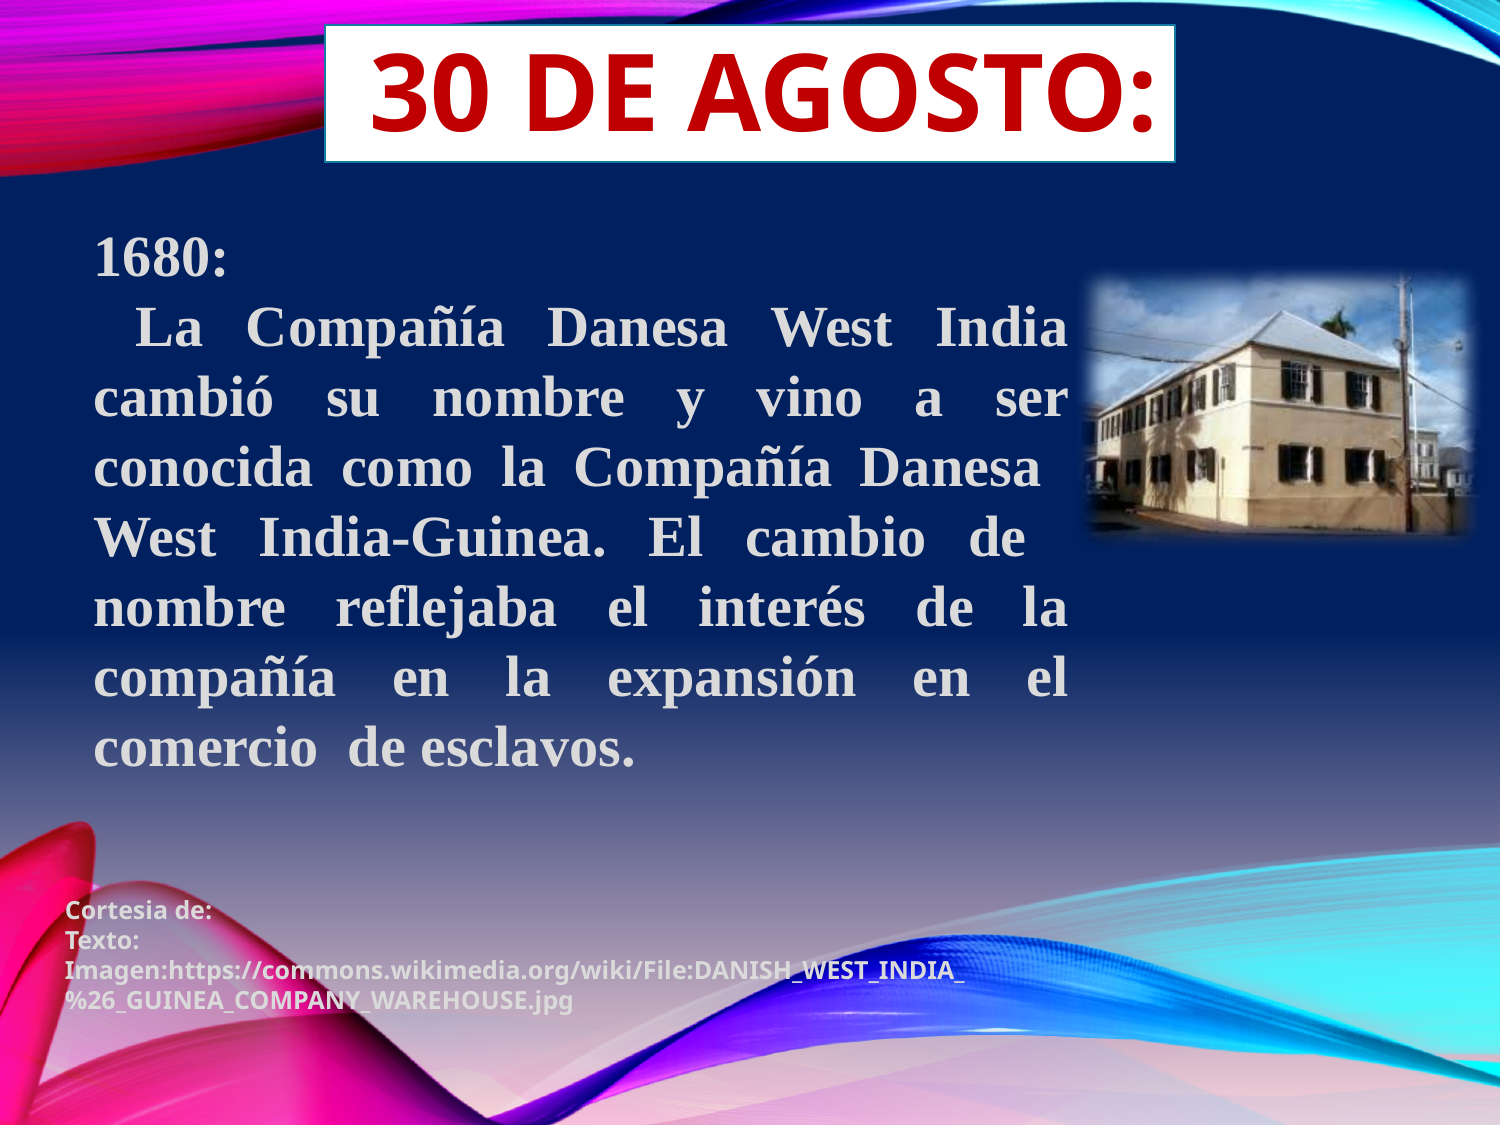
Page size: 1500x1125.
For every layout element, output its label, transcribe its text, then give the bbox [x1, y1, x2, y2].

picture [0, 819, 1500, 1125]
text_box Cortesia de: Texto: Imagen:https://commons.wikimedia.org/wiki/File:DANISH_WEST_INDIA_%26_GUINEA_COMPANY_WAREHOUSE.jpg [50, 887, 1438, 1022]
picture [0, 0, 1500, 178]
title 30 DE AGOSTO: [324, 24, 1176, 163]
picture [1073, 262, 1486, 554]
text_box 1680: La Compañía Danesa West India cambió su nombre y vino a ser conocida como la Compañía Danesa West India-Guinea. El cambio de nombre reflejaba el interés de la compañía en la expansión en el comercio de esclavos. [87, 212, 1075, 813]
